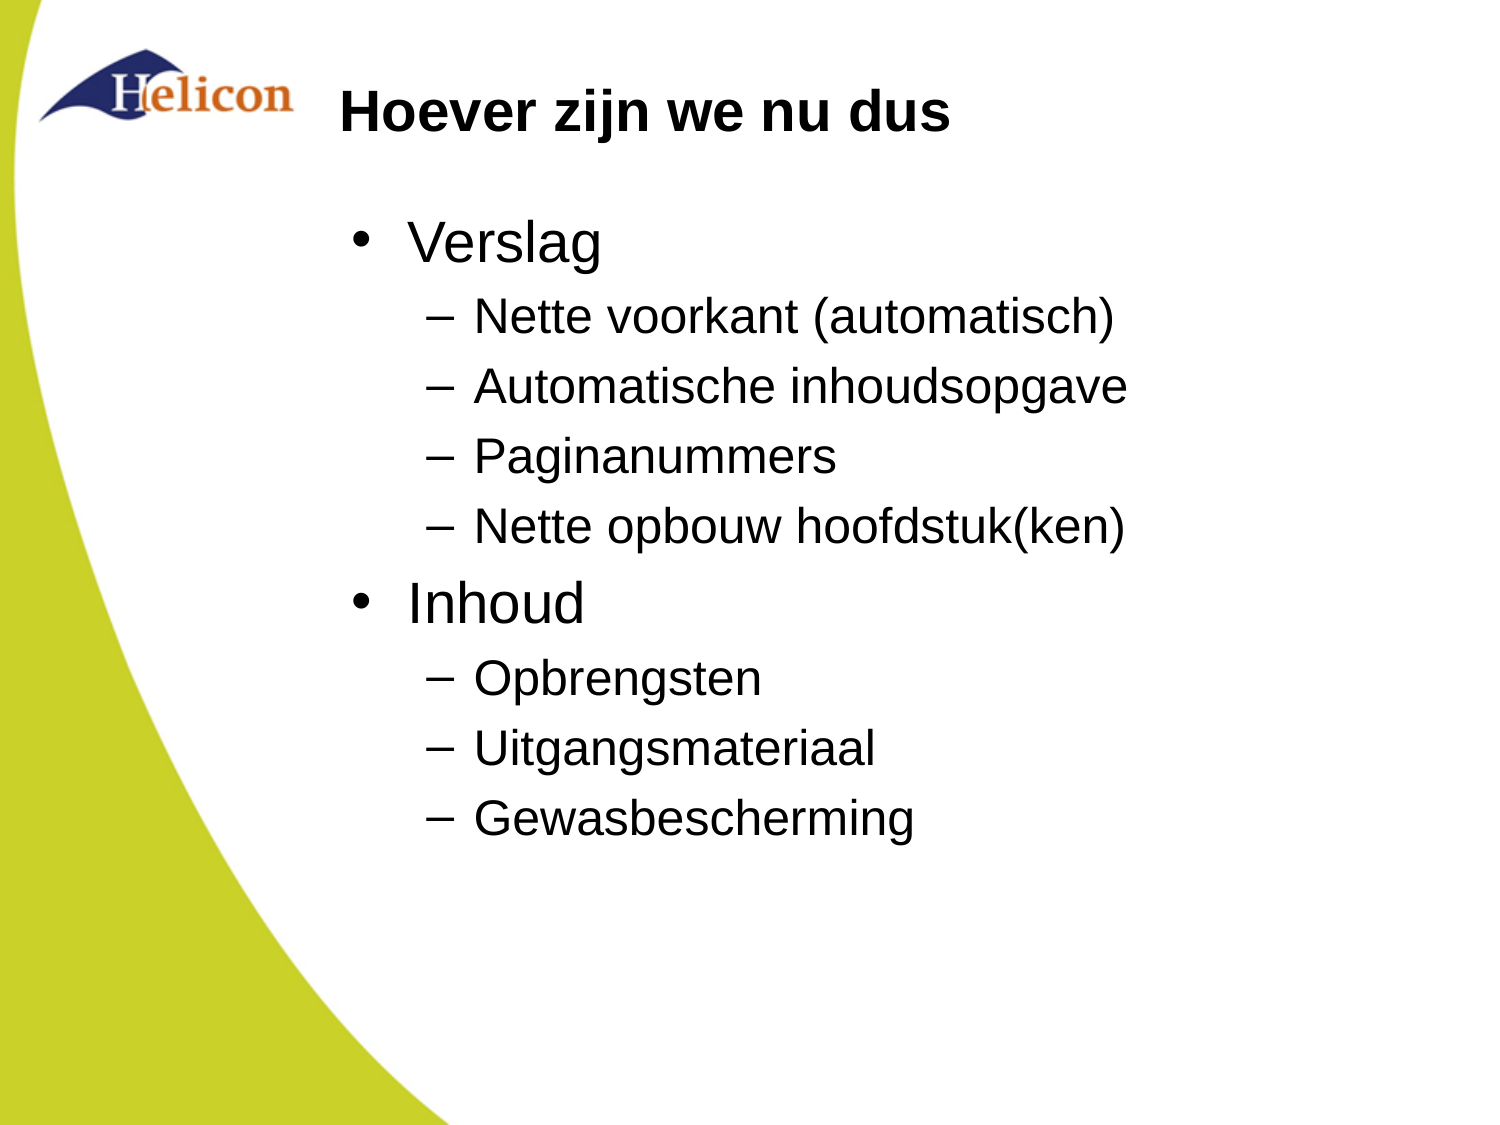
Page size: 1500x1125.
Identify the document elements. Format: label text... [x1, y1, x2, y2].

title Hoever zijn we nu dus [324, 54, 1415, 161]
picture [0, 0, 1500, 1125]
list Verslag Nette voorkant (automatisch) Automatische inhoudsopgave Paginanummers Nette opbouw hoofdstuk(ken) Inhoud Opbrengsten Uitgangsmateriaal Gewasbescherming [336, 196, 1425, 1005]
